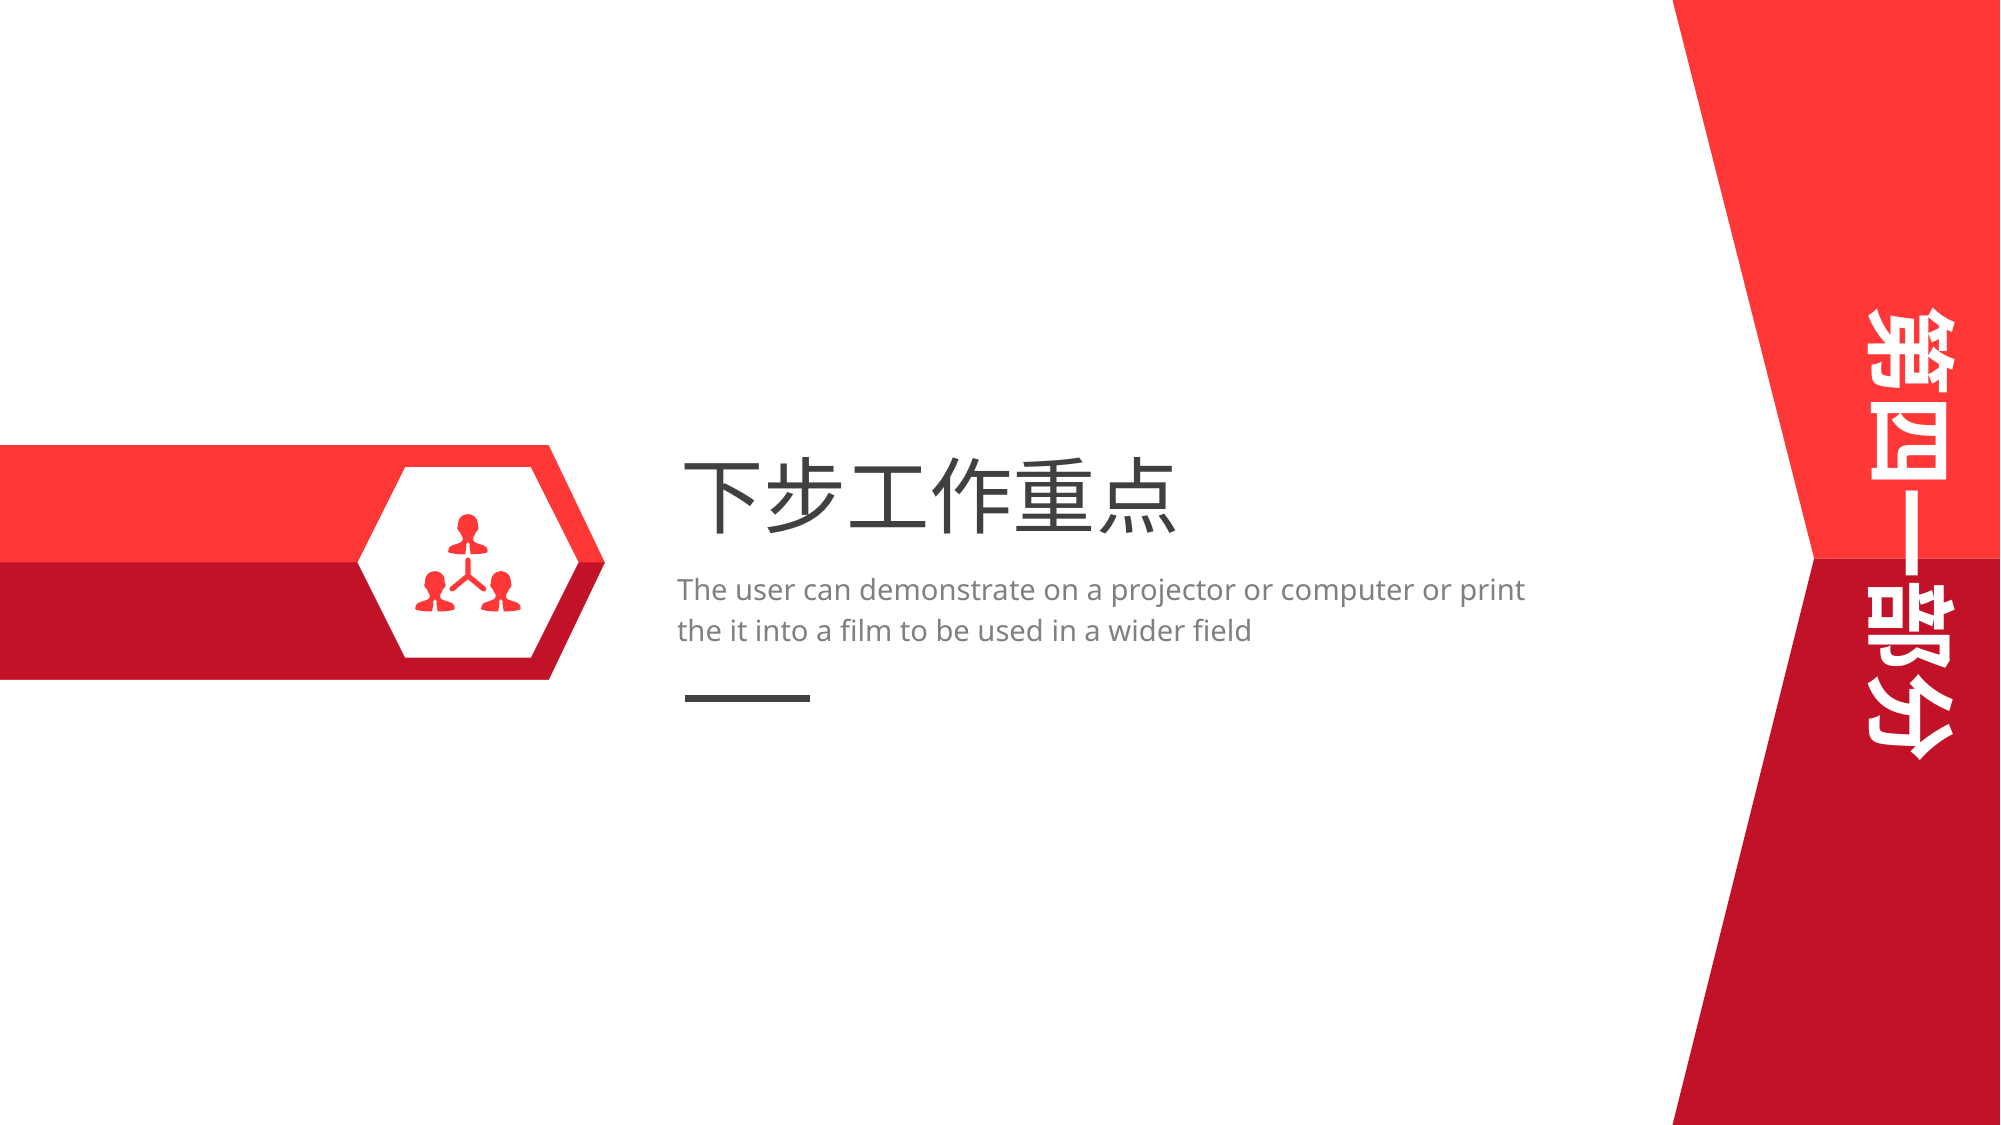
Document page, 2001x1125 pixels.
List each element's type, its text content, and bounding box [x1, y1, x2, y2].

text_box [1671, 0, 2000, 560]
text_box [1671, 559, 2000, 1125]
text_box 第四一部分 [1833, 289, 1976, 836]
text_box 下步工作重点 [665, 436, 1195, 551]
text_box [0, 445, 605, 680]
text_box The user can demonstrate on a projector or computer or print the it into a film to be used in a wider field [662, 556, 1584, 656]
